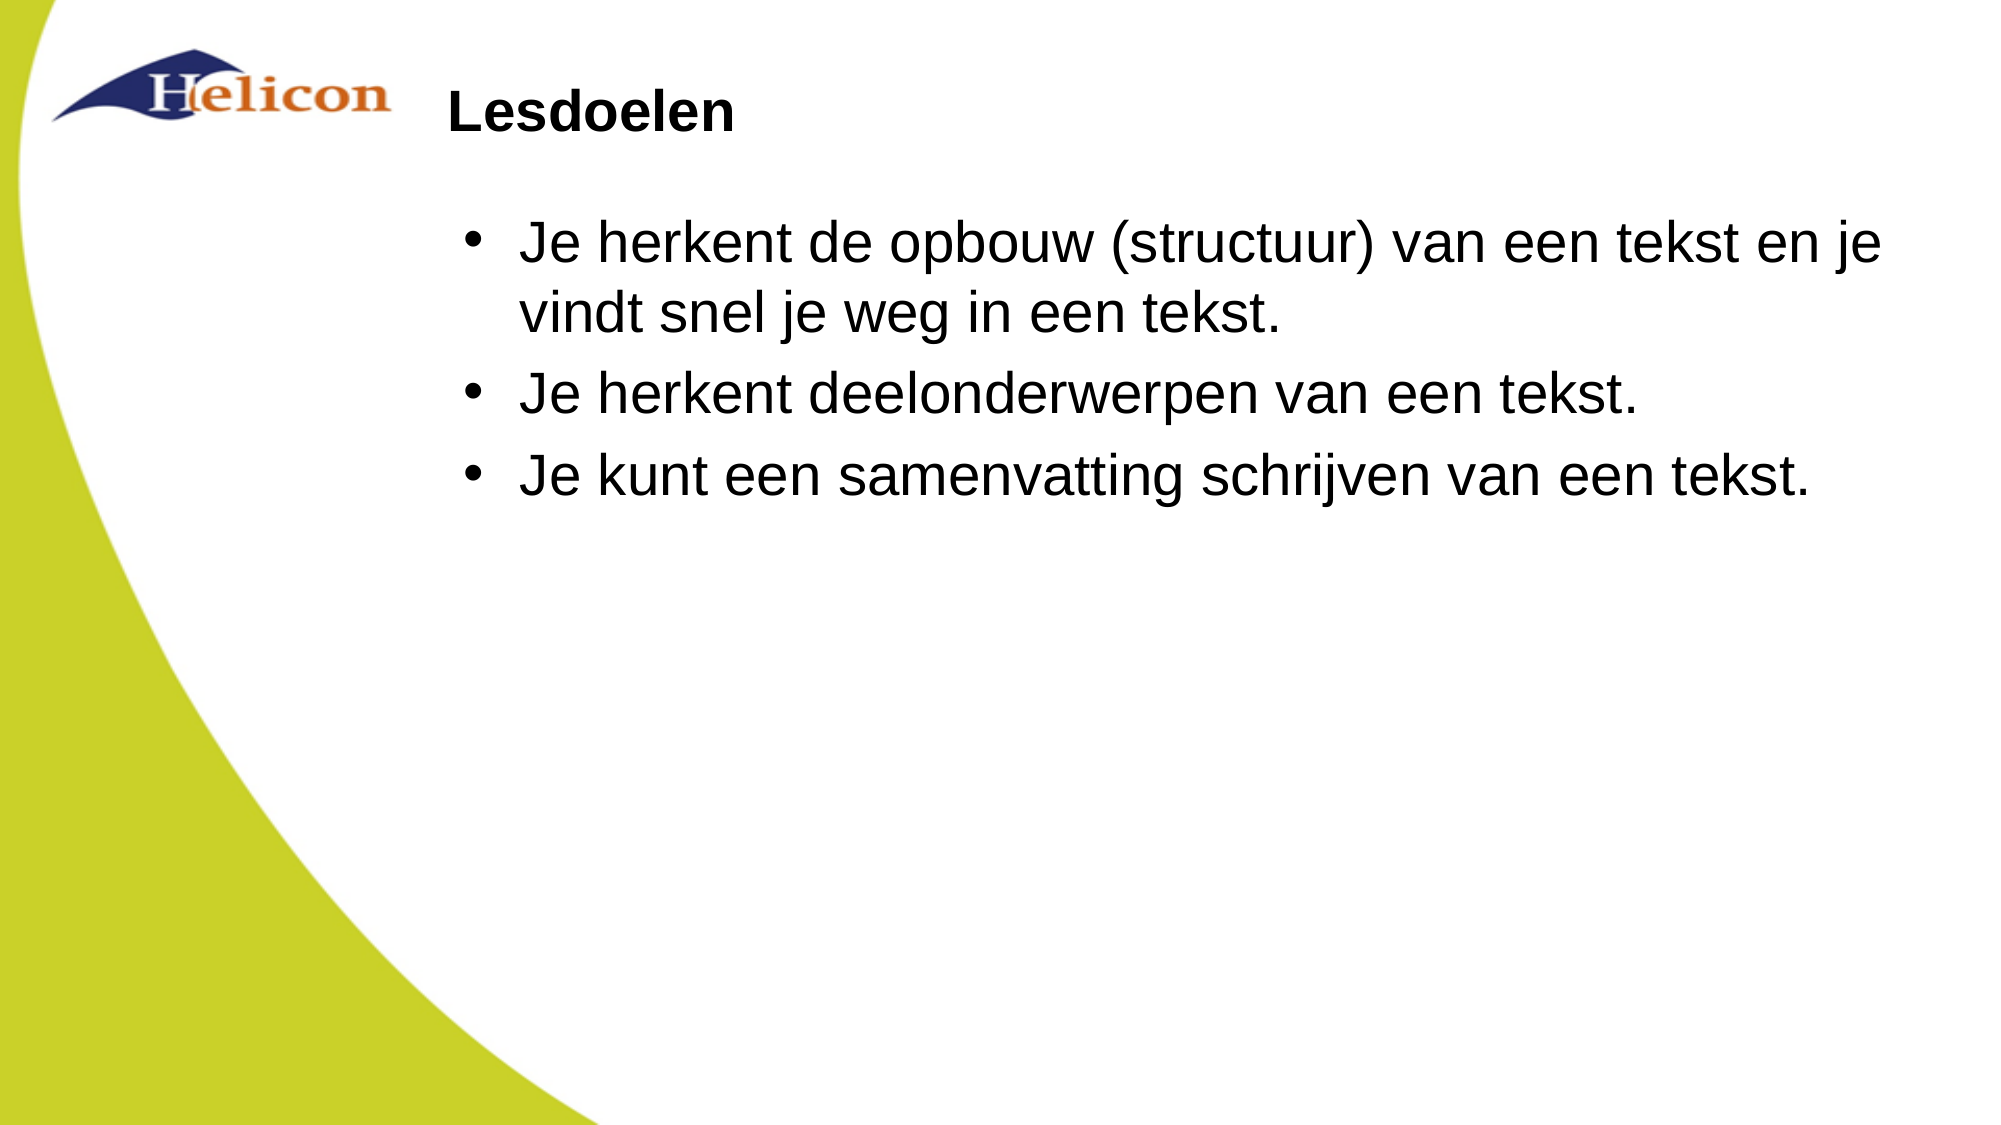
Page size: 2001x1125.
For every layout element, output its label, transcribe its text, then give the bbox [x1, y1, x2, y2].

title Lesdoelen [432, 54, 1887, 161]
picture [0, 0, 2000, 1125]
list Je herkent de opbouw (structuur) van een tekst en je vindt snel je weg in een tekst. Je herkent deelonderwerpen van een tekst. Je kunt een samenvatting schrijven van een tekst. [448, 196, 1900, 1005]
